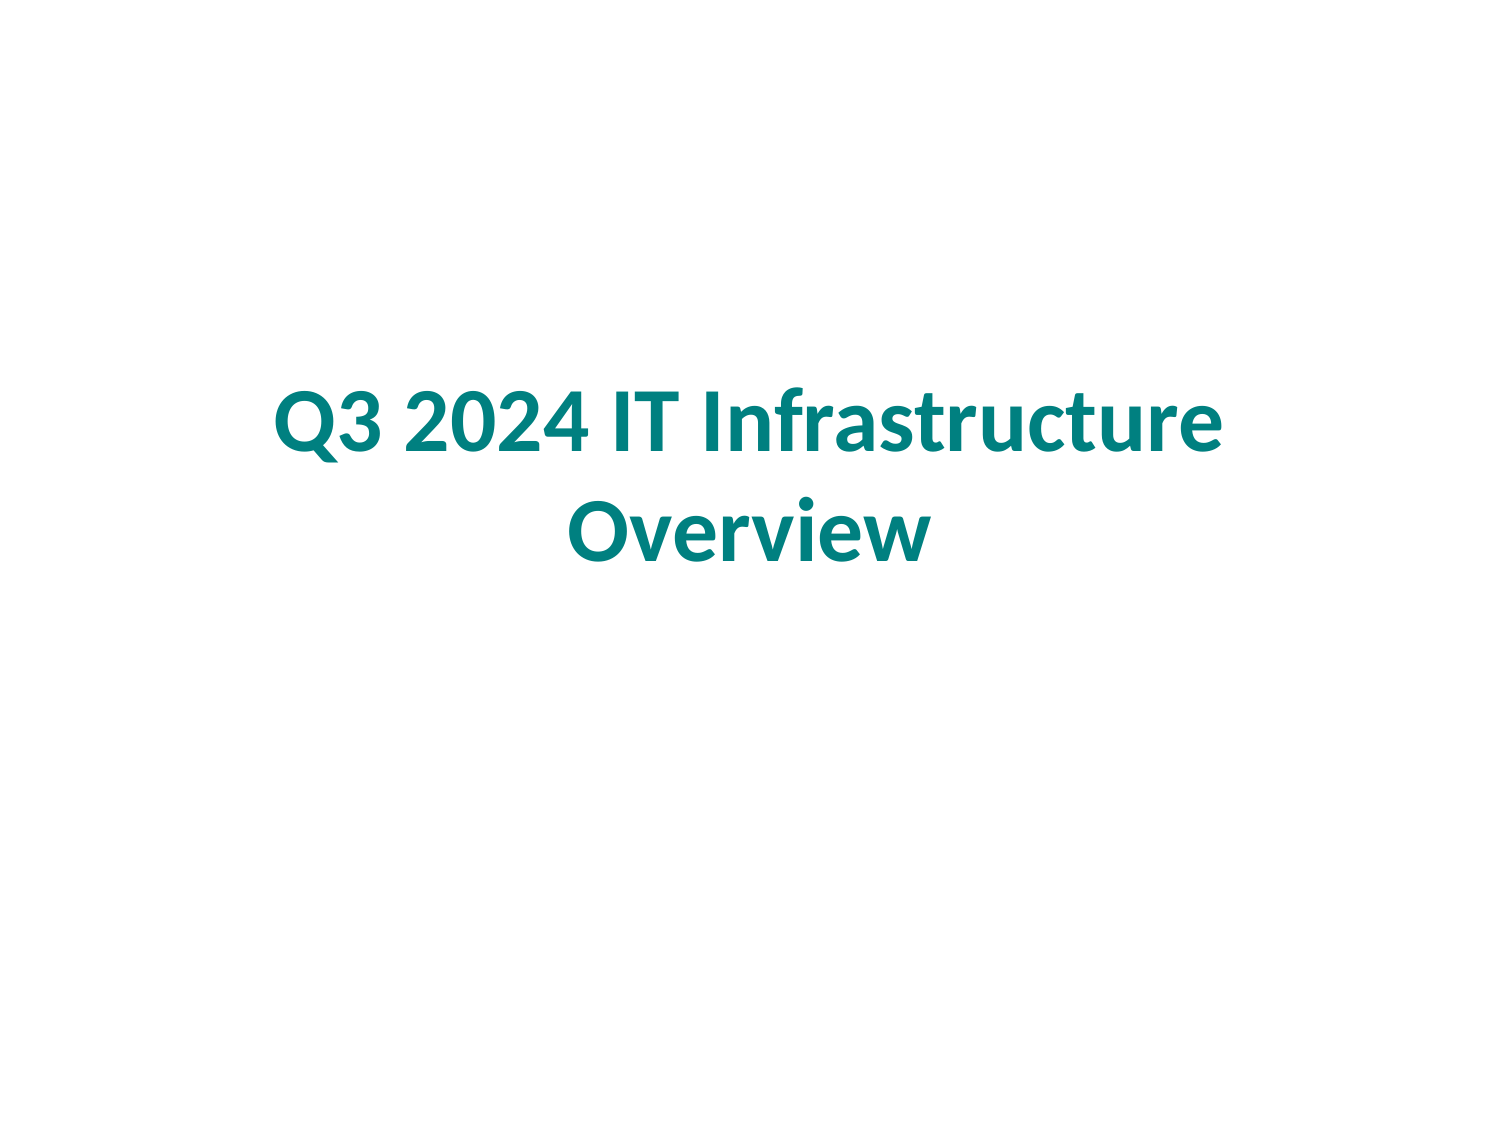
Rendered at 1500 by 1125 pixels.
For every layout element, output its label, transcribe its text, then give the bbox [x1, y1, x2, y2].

title Q3 2024 IT Infrastructure Overview [112, 349, 1388, 591]
